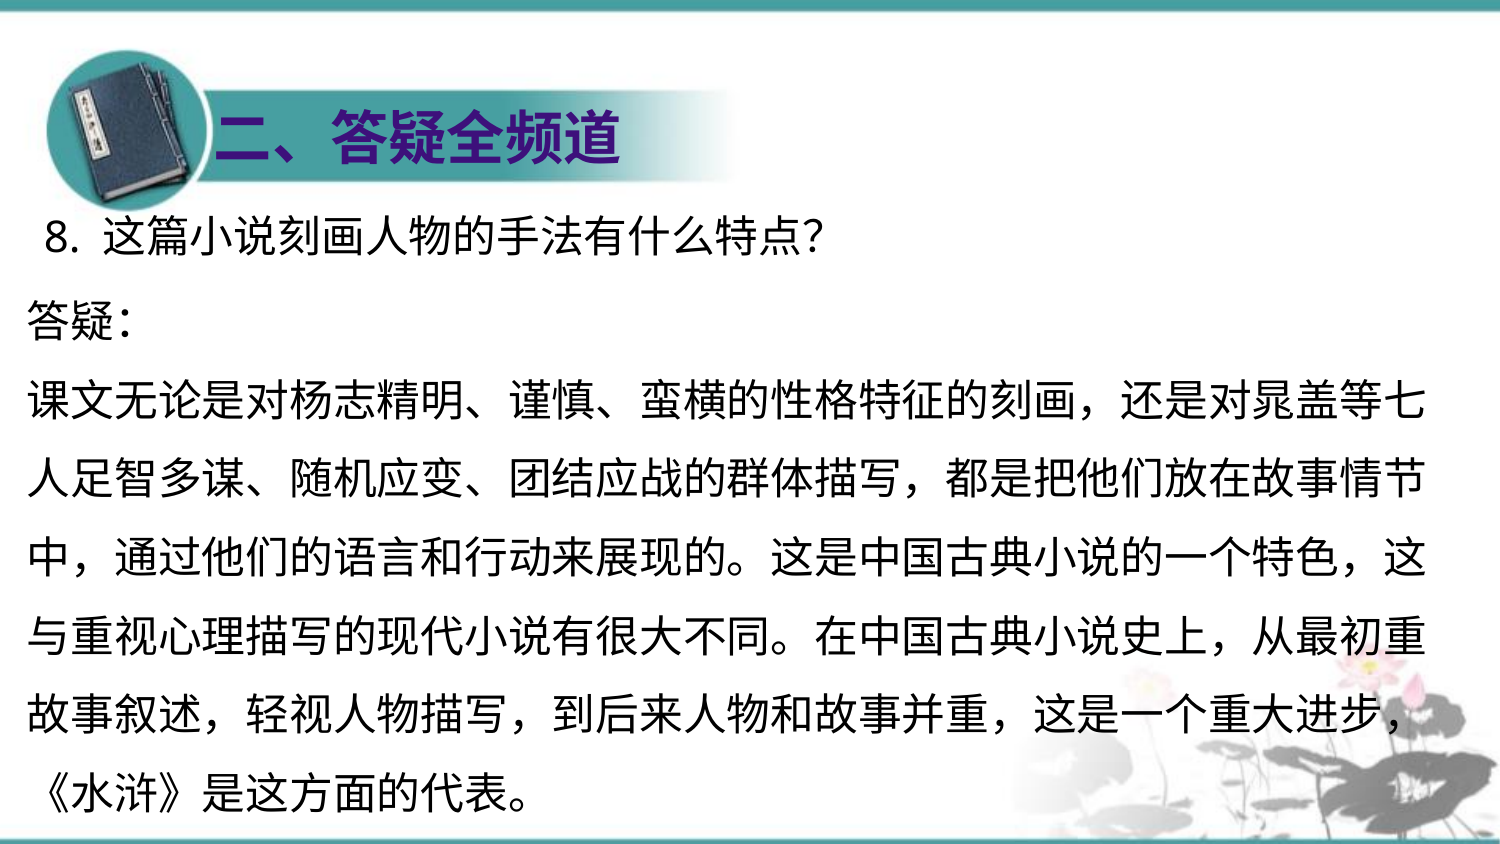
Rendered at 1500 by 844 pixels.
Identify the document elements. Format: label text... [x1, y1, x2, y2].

text_box 8. 这篇小说刻画人物的手法有什么特点？ [29, 201, 1500, 269]
text_box 答疑： 课文无论是对杨志精明、谨慎、蛮横的性格特征的刻画，还是对晁盖等七人足智多谋、随机应变、团结应战的群体描写，都是把他们放在故事情节中，通过他们的语言和行动来展现的。这是中国古典小说的一个特色，这与重视心理描写的现代小说有很大不同。在中国古典小说史上，从最初重故事叙述，轻视人物描写，到后来人物和故事并重，这是一个重大进步，《水浒》是这方面的代表。 [12, 259, 1466, 826]
picture [0, 0, 1500, 844]
text_box 二、答疑全频道 [199, 93, 1249, 179]
